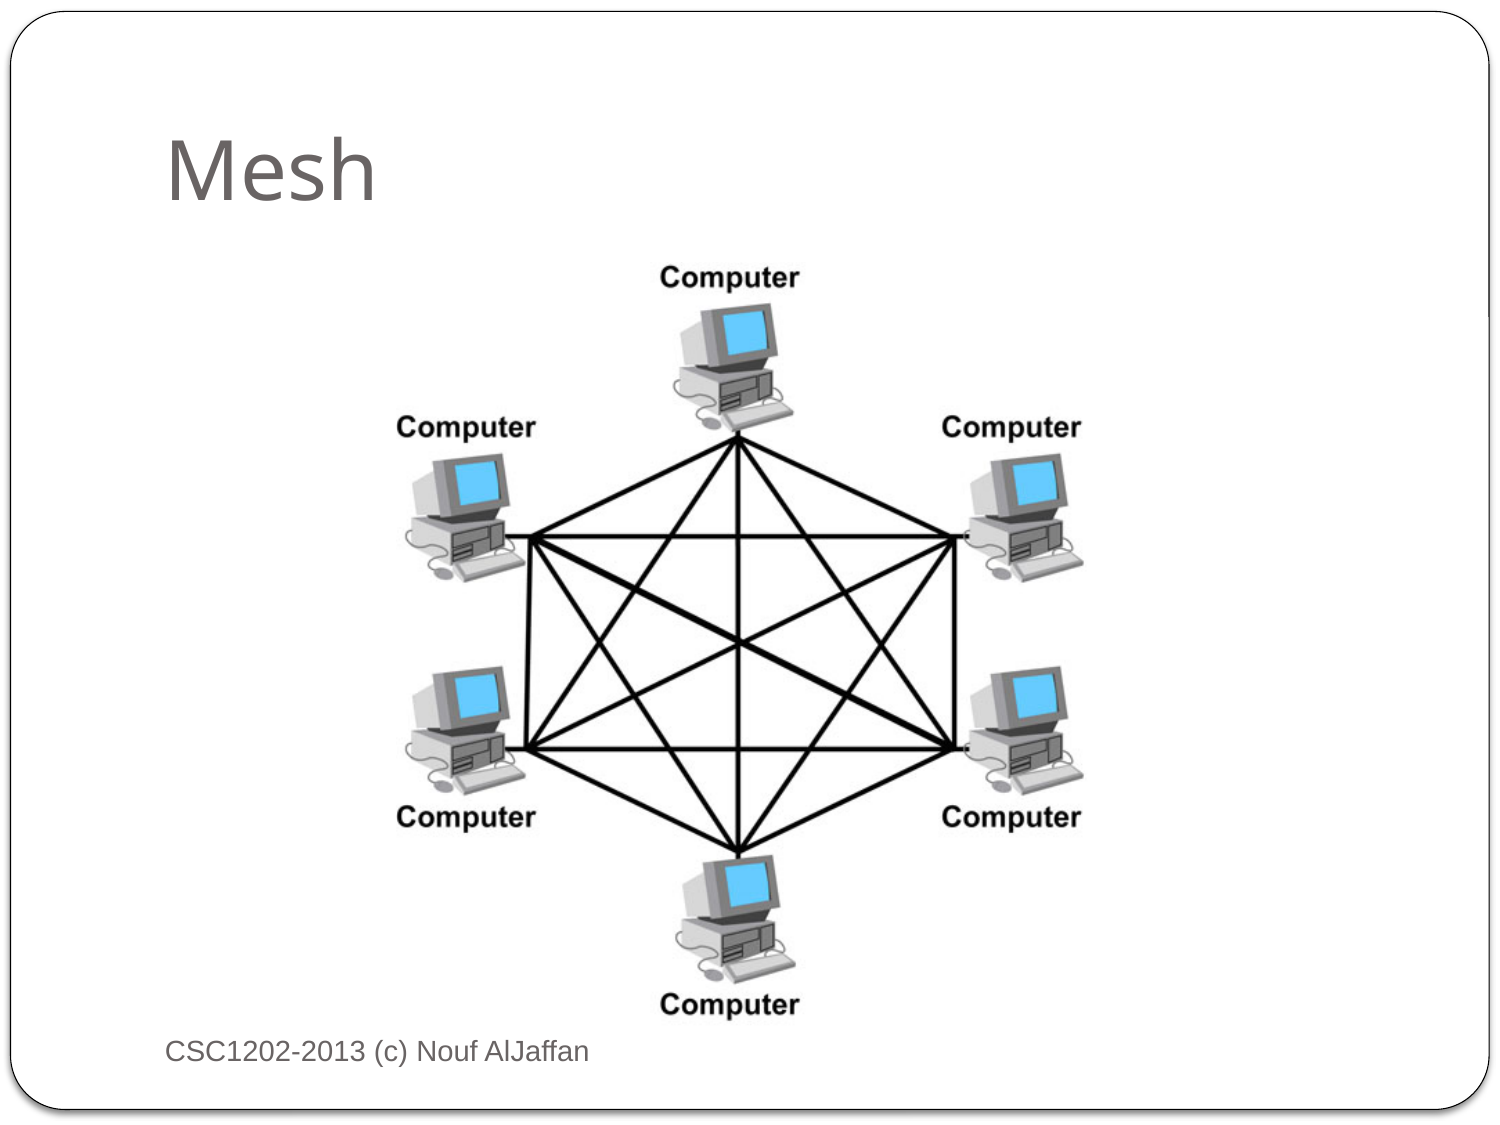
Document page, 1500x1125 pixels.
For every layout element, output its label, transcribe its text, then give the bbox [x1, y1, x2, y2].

title Mesh [150, 45, 1425, 233]
picture [396, 262, 1088, 1028]
footer CSC1202-2013 (c) Nouf AlJaffan [150, 1012, 800, 1088]
